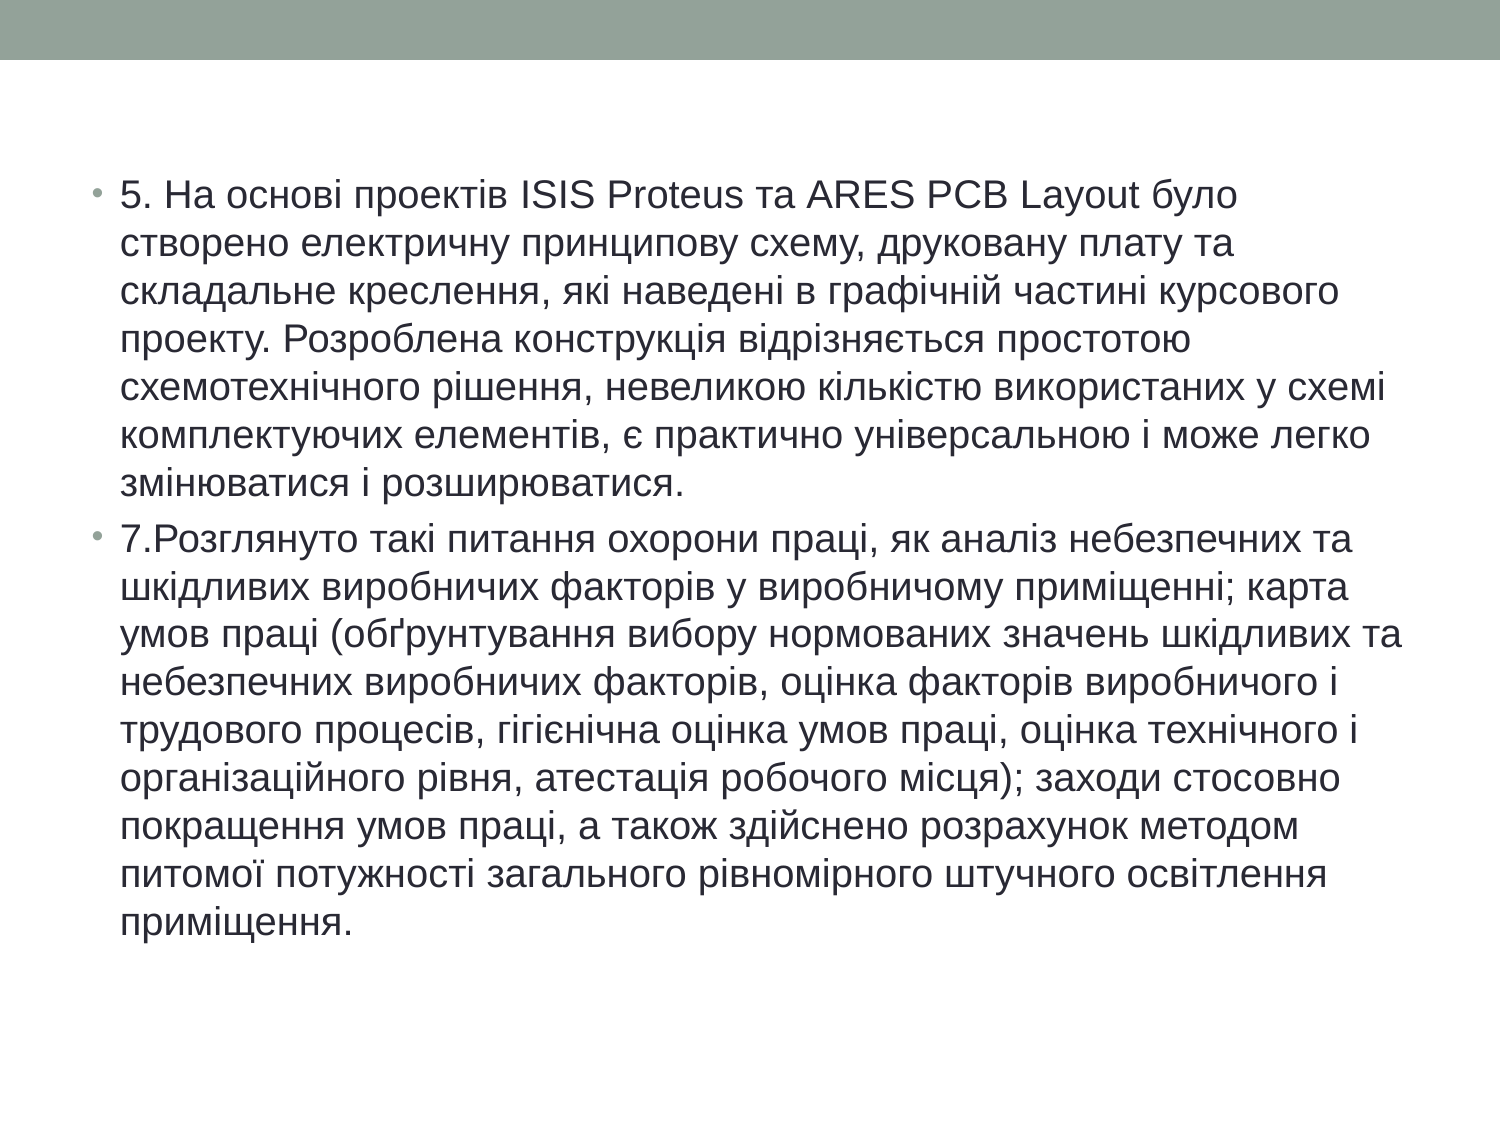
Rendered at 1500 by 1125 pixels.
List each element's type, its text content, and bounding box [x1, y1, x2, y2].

list 5. На основі проектів ISIS Proteus та ARES PCB Layout було створено електричну принципову схему, друковану плату та складальне креслення, які наведені в графічній частині курсового проекту. Розроблена конструкція відрізняється простотою схемотехнічного рішення, невеликою кількістю використаних у схемі комплектуючих елементів, є практично універсальною і може легко змінюватися і розширюватися. 7.Розглянуто такі питання охорони праці, як аналіз небезпечних та шкідливих виробничих факторів у виробничому приміщенні; карта умов праці (обґрунтування вибору нормованих значень шкідливих та небезпечних виробничих факторів, оцінка факторів виробничого і трудового процесів, гігієнічна оцінка умов праці, оцінка технічного і організаційного рівня, атестація робочого місця); заходи стосовно покращення умов праці, а також здійснено розрахунок методом питомої потужності загального рівномірного штучного освітлення приміщення. [76, 160, 1427, 961]
